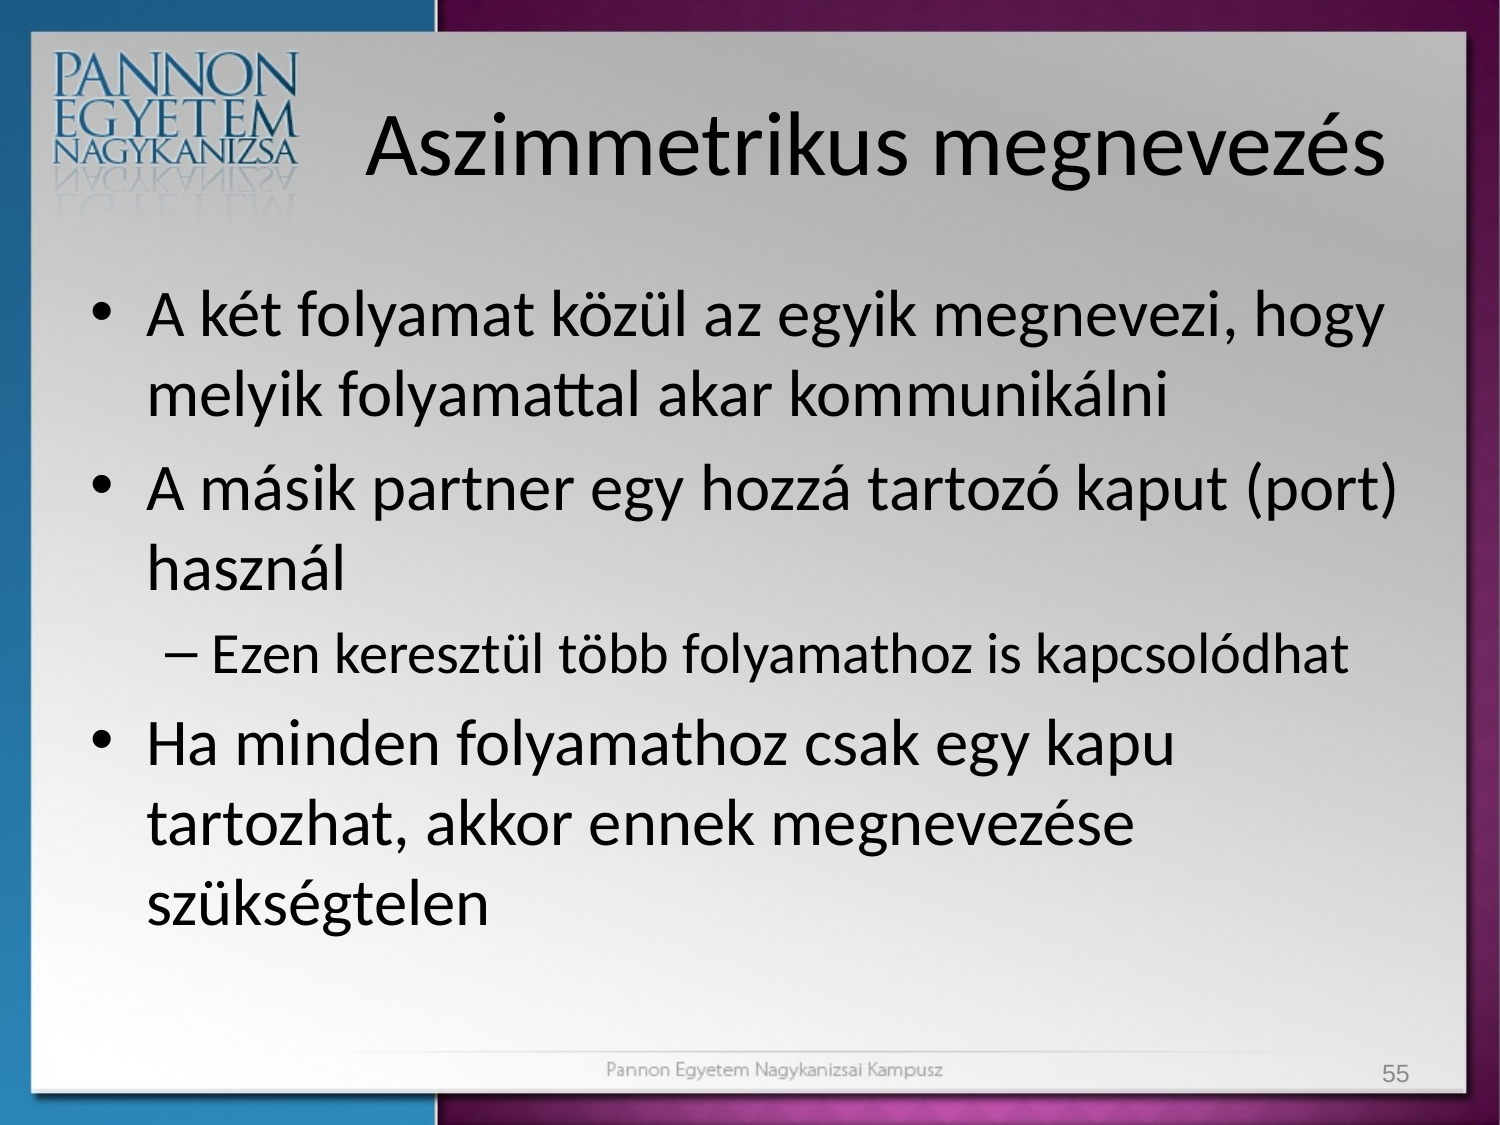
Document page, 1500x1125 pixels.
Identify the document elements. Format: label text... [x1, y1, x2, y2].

picture [0, 0, 1500, 1125]
slide_number 55 [1074, 1042, 1425, 1103]
title Aszimmetrikus megnevezés [328, 45, 1425, 233]
list A két folyamat közül az egyik megnevezi, hogy melyik folyamattal akar kommunikálni A másik partner egy hozzá tartozó kaput (port) használ Ezen keresztül több folyamathoz is kapcsolódhat Ha minden folyamathoz csak egy kapu tartozhat, akkor ennek megnevezése szükségtelen [75, 262, 1425, 1038]
